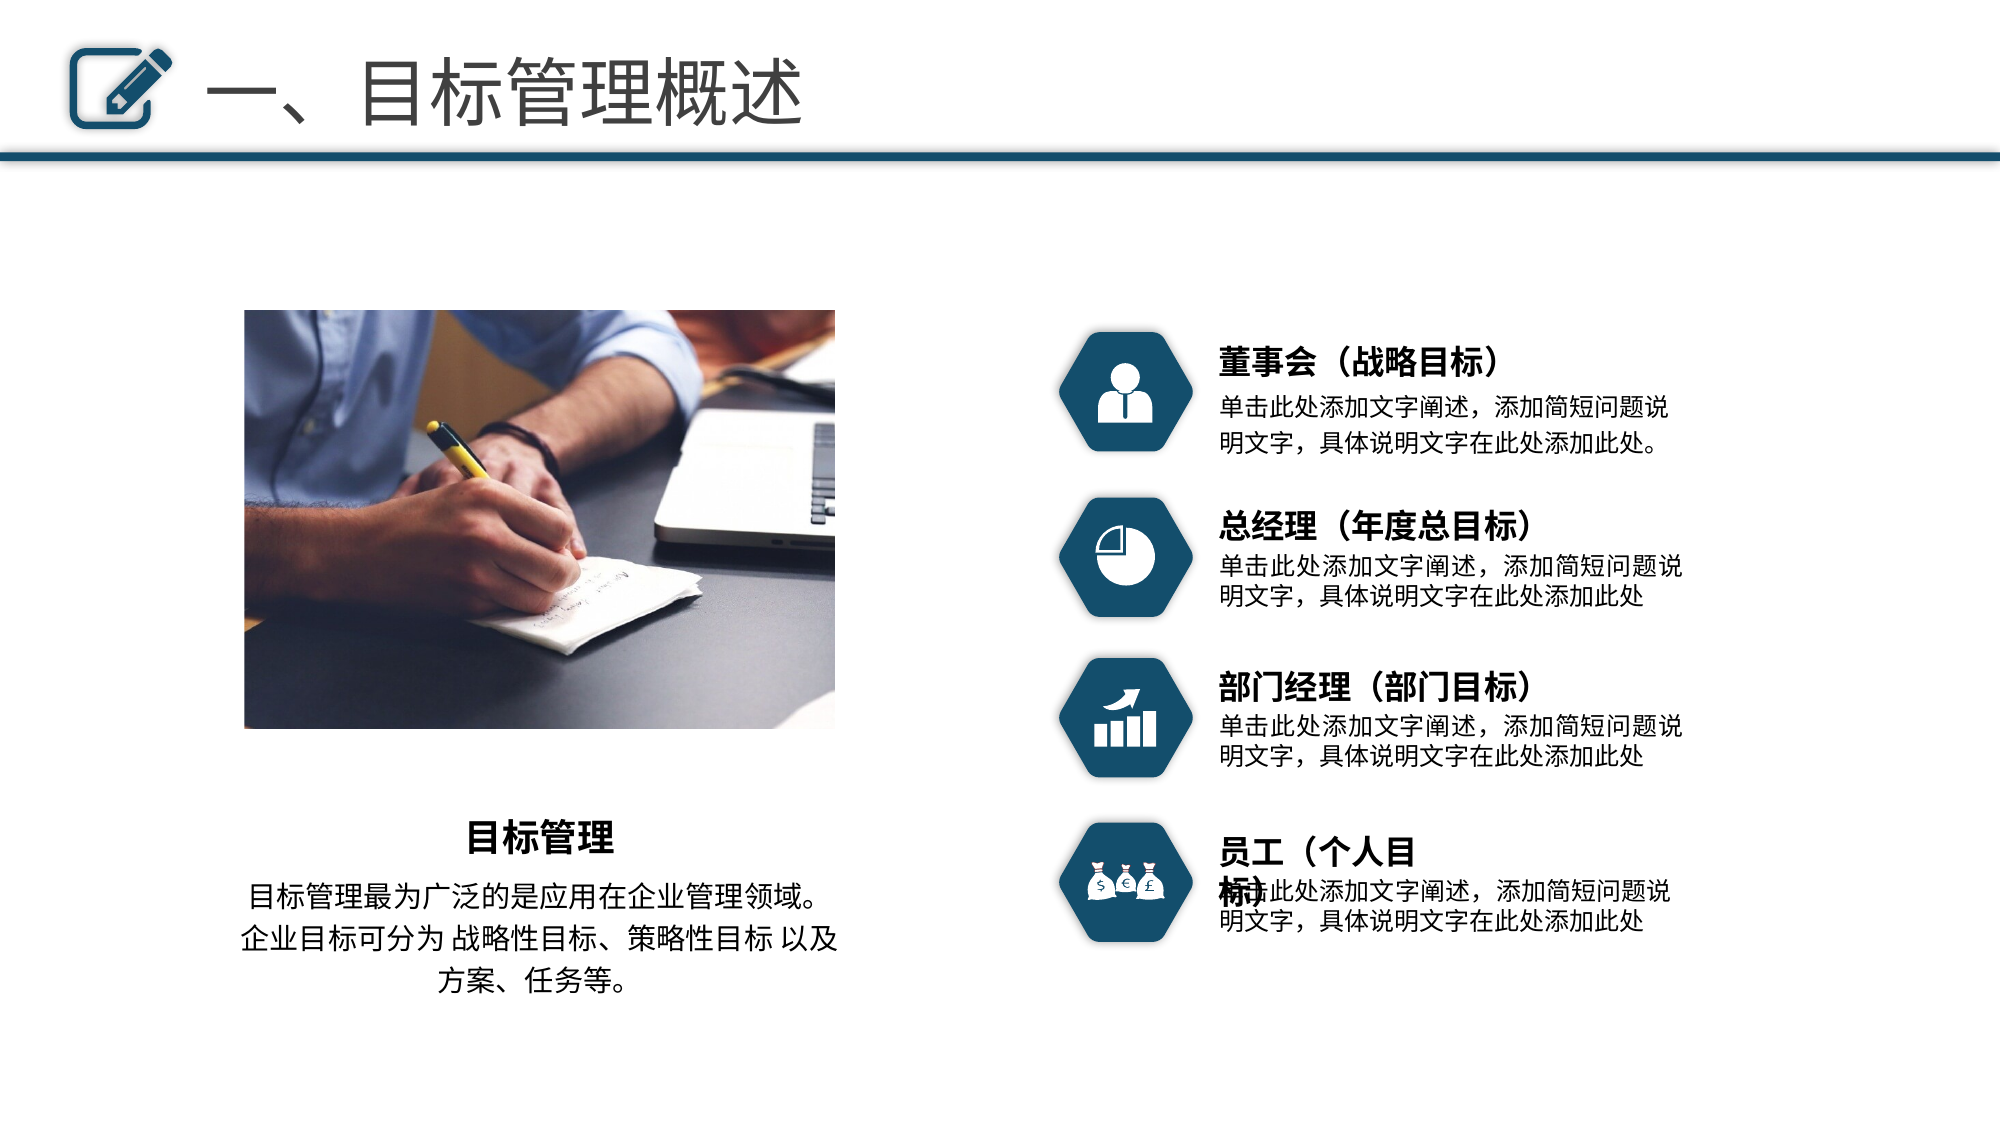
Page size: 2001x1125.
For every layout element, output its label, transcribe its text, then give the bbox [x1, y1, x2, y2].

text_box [1058, 658, 1194, 778]
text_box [1203, 498, 1699, 619]
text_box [1058, 332, 1194, 452]
text_box [69, 48, 151, 130]
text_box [1203, 659, 1699, 780]
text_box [220, 797, 859, 1004]
text_box [106, 59, 162, 115]
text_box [1203, 333, 1699, 466]
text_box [1203, 823, 1687, 944]
text_box [0, 151, 2000, 162]
text_box 一、目标管理概述 [204, 45, 805, 136]
text_box [148, 48, 173, 72]
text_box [1058, 822, 1194, 942]
picture [244, 310, 835, 729]
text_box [1058, 497, 1194, 617]
